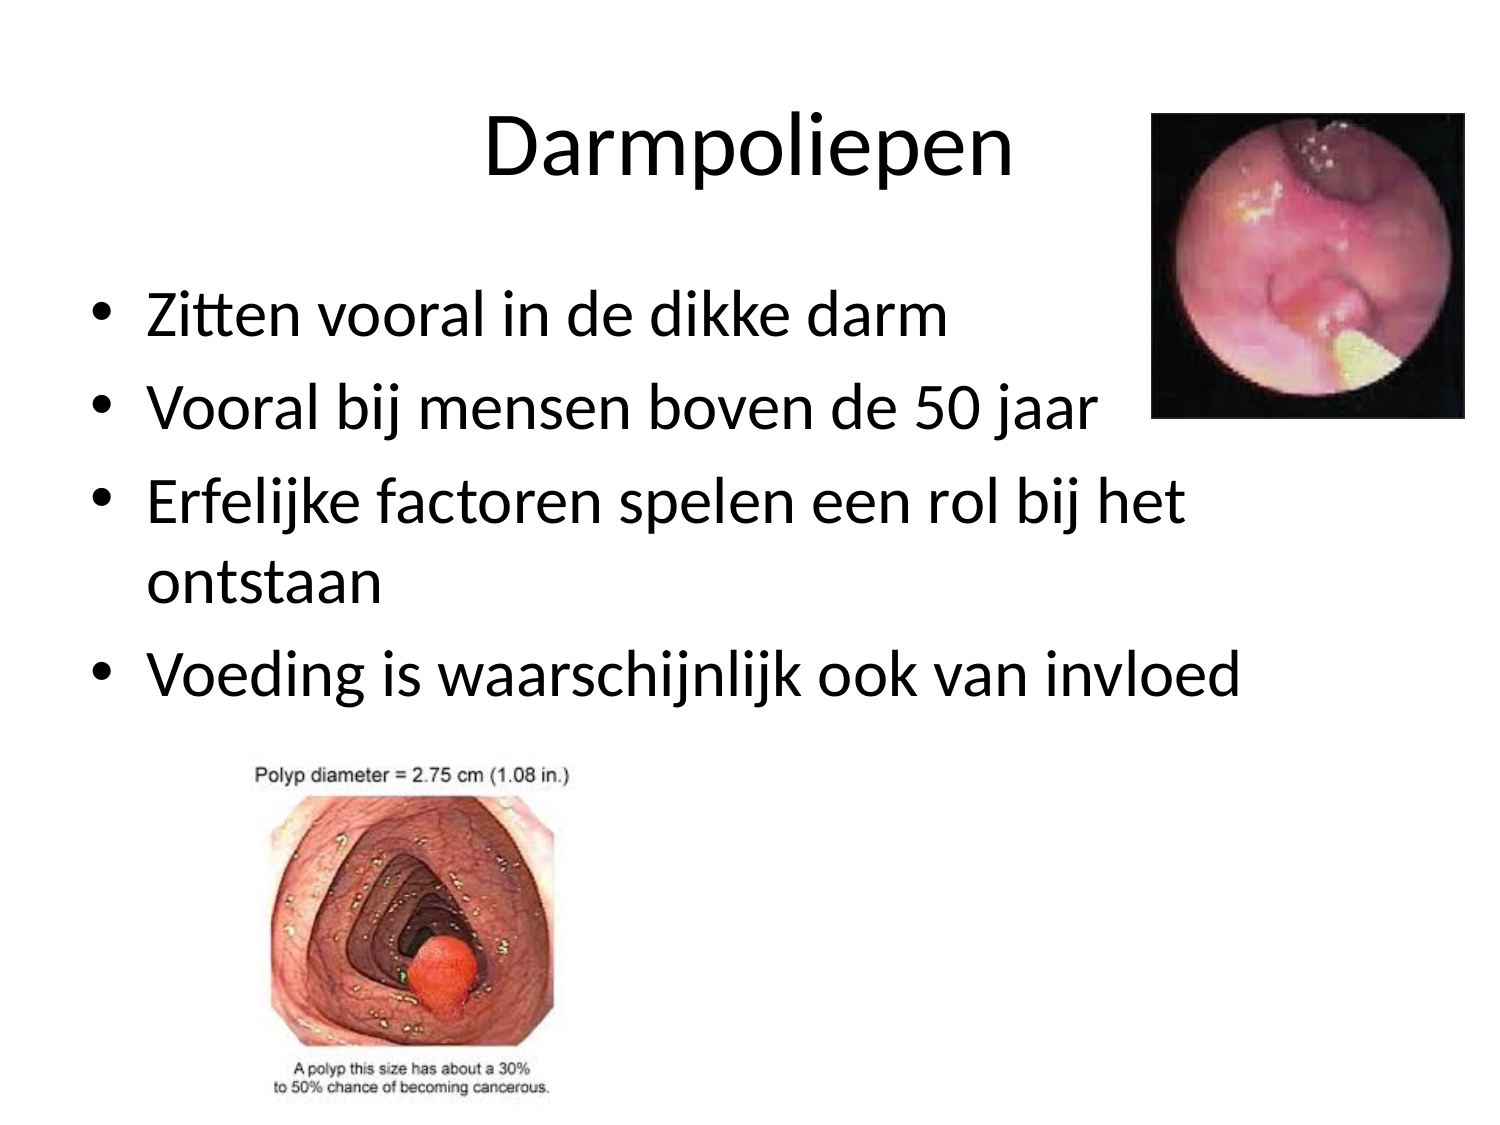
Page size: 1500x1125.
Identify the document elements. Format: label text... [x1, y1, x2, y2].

picture [1151, 113, 1465, 419]
picture [236, 754, 588, 1106]
title Darmpoliepen [75, 45, 1425, 233]
list Zitten vooral in de dikke darm Vooral bij mensen boven de 50 jaar Erfelijke factoren spelen een rol bij het ontstaan Voeding is waarschijnlijk ook van invloed [75, 262, 1425, 1005]
